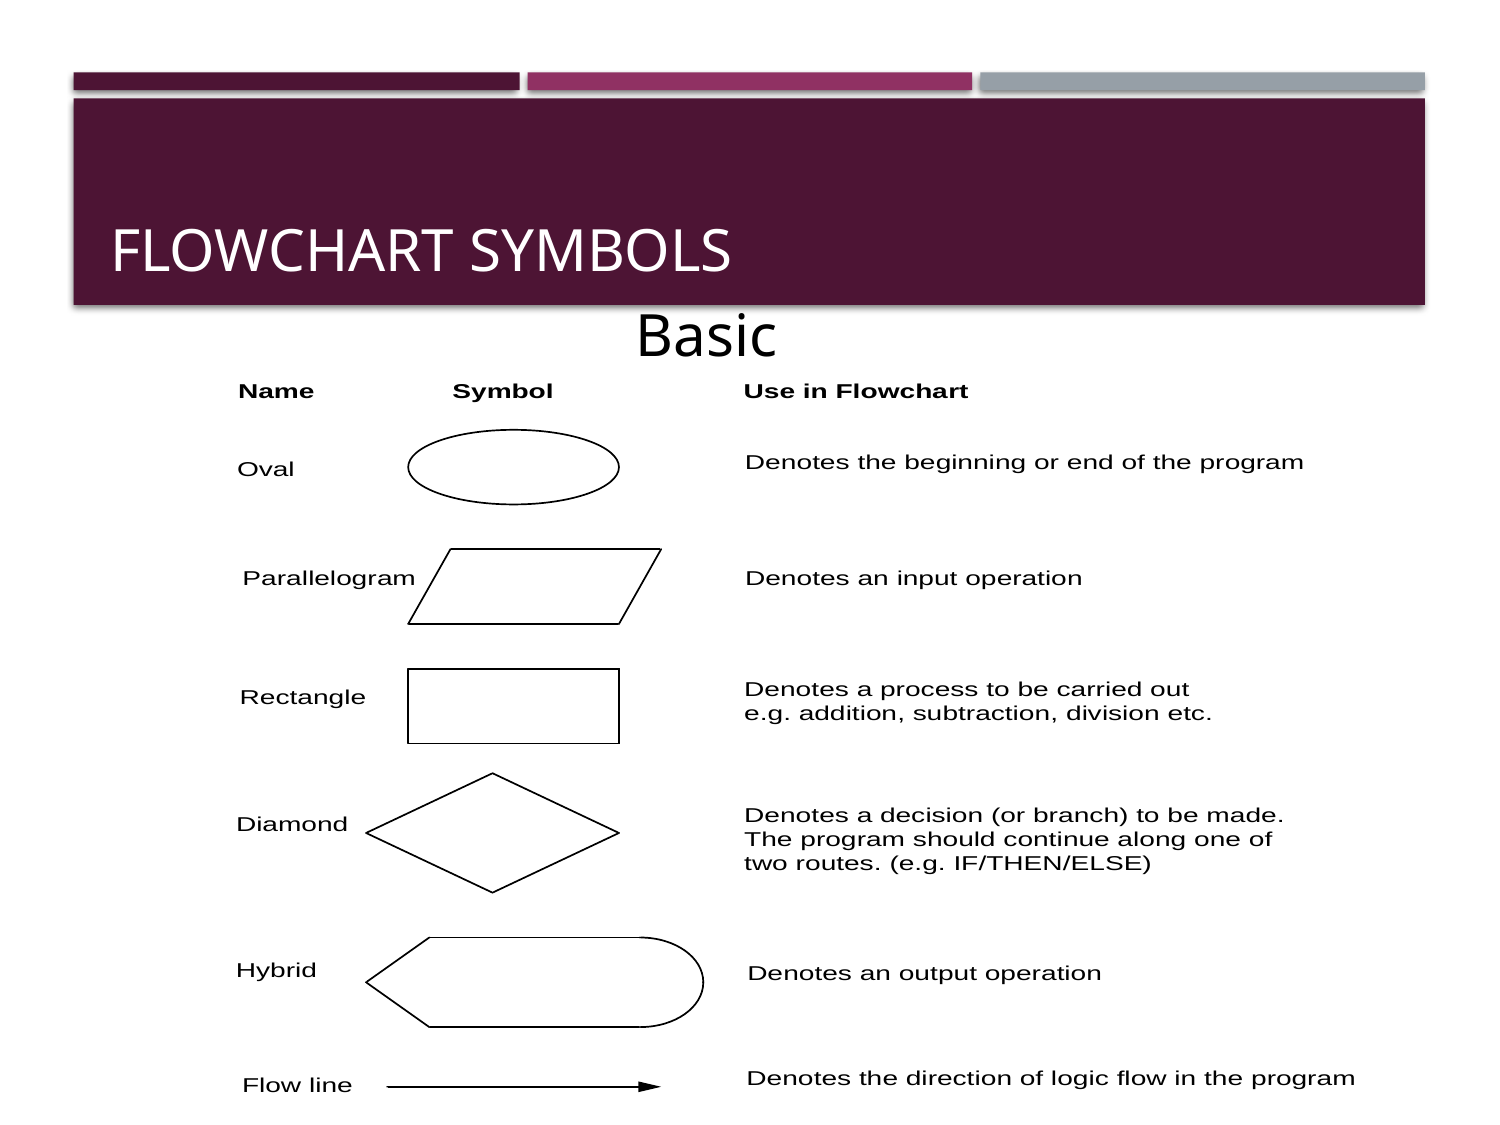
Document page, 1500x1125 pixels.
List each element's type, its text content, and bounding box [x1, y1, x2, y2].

text_box Basic [620, 290, 796, 373]
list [232, 375, 1359, 1102]
title Flowchart Symbols [95, 112, 1406, 291]
